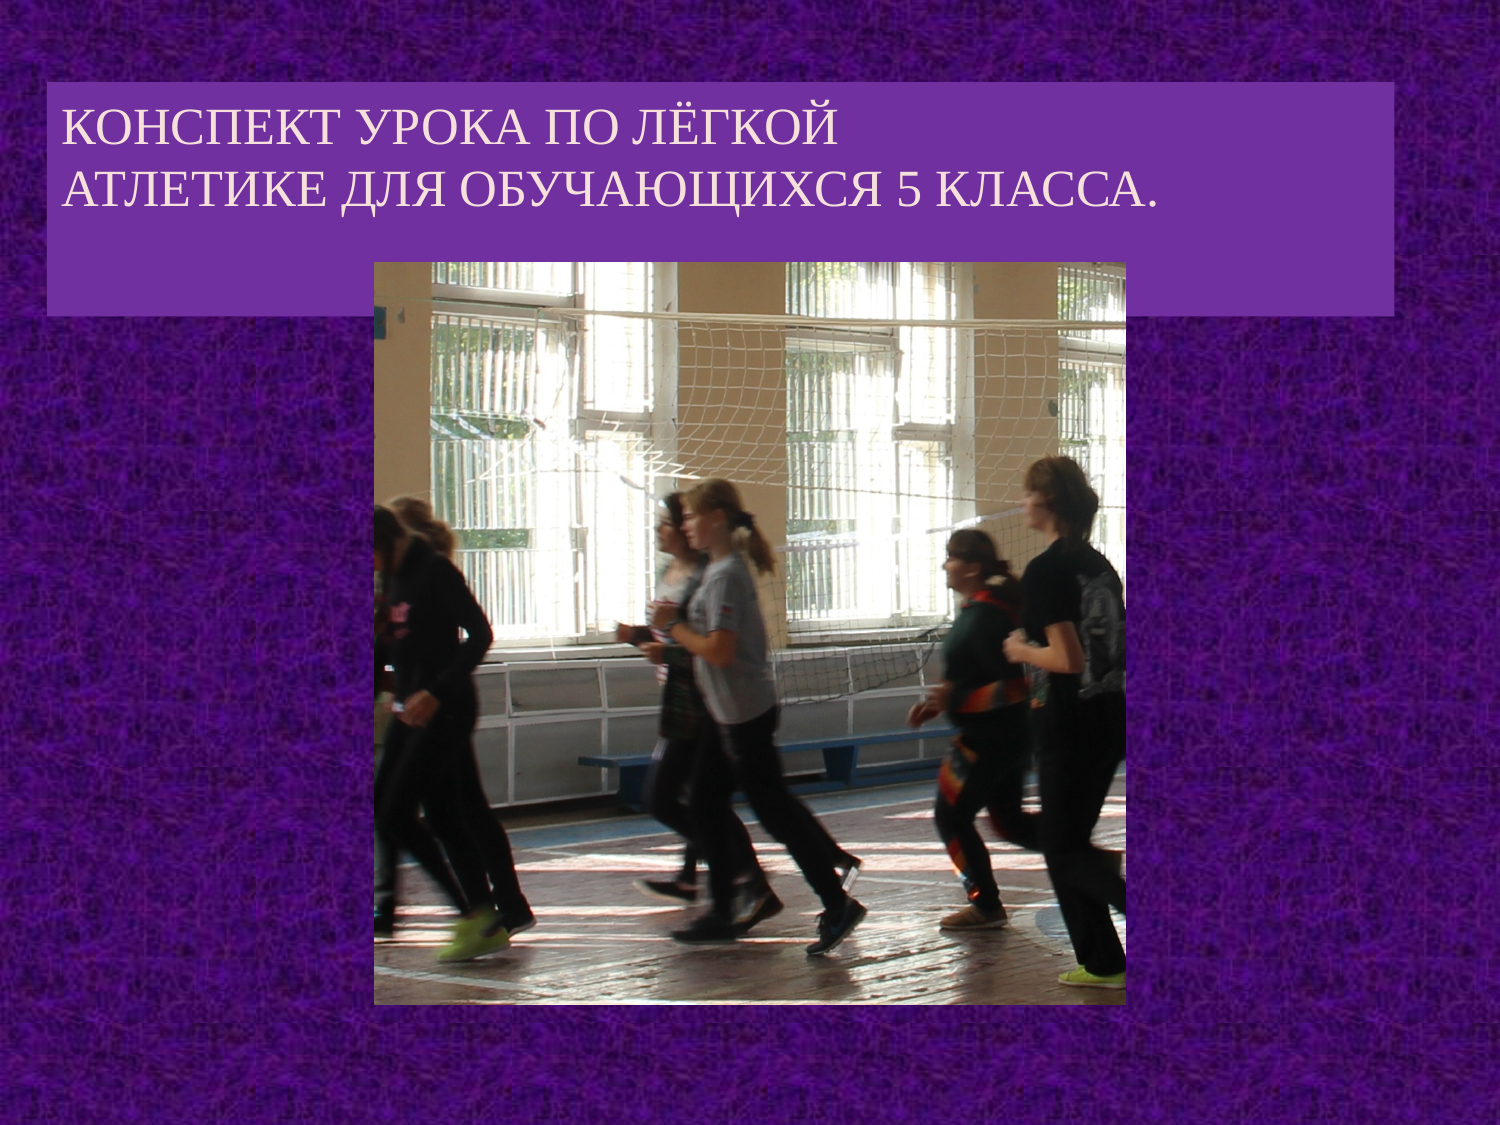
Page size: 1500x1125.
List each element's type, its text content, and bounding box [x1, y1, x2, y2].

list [374, 262, 1126, 1006]
title КОНСПЕКТ УРОКА ПО ЛЁГКОЙ АТЛЕТИКЕ ДЛЯ ОБУЧАЮЩИХСЯ 5 КЛАССА. [46, 82, 1395, 317]
picture [0, 0, 1500, 1125]
